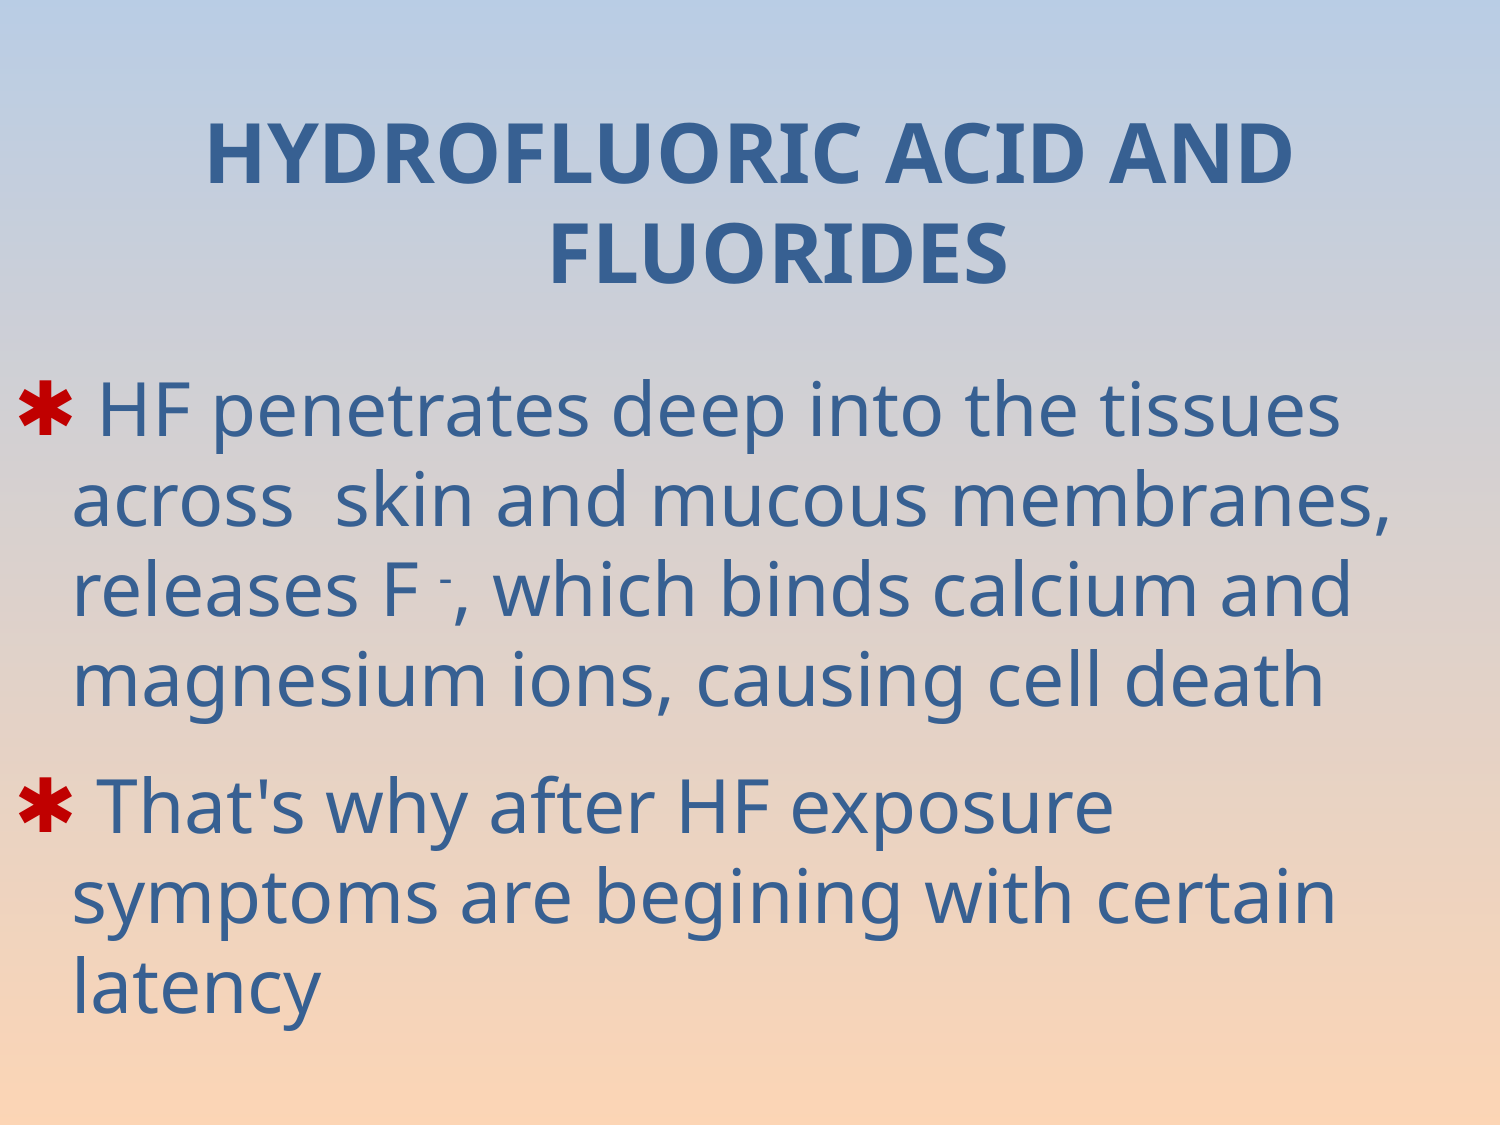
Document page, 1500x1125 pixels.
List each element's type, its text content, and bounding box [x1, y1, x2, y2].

text_box HYDROFLUORIC ACID AND FLUORIDES HF penetrates deep into the tissues across skin and mucous membranes, releases F -, which binds calcium and magnesium ions, causing cell death That's why after HF exposure symptoms are begining with certain latency [0, 0, 1500, 1125]
